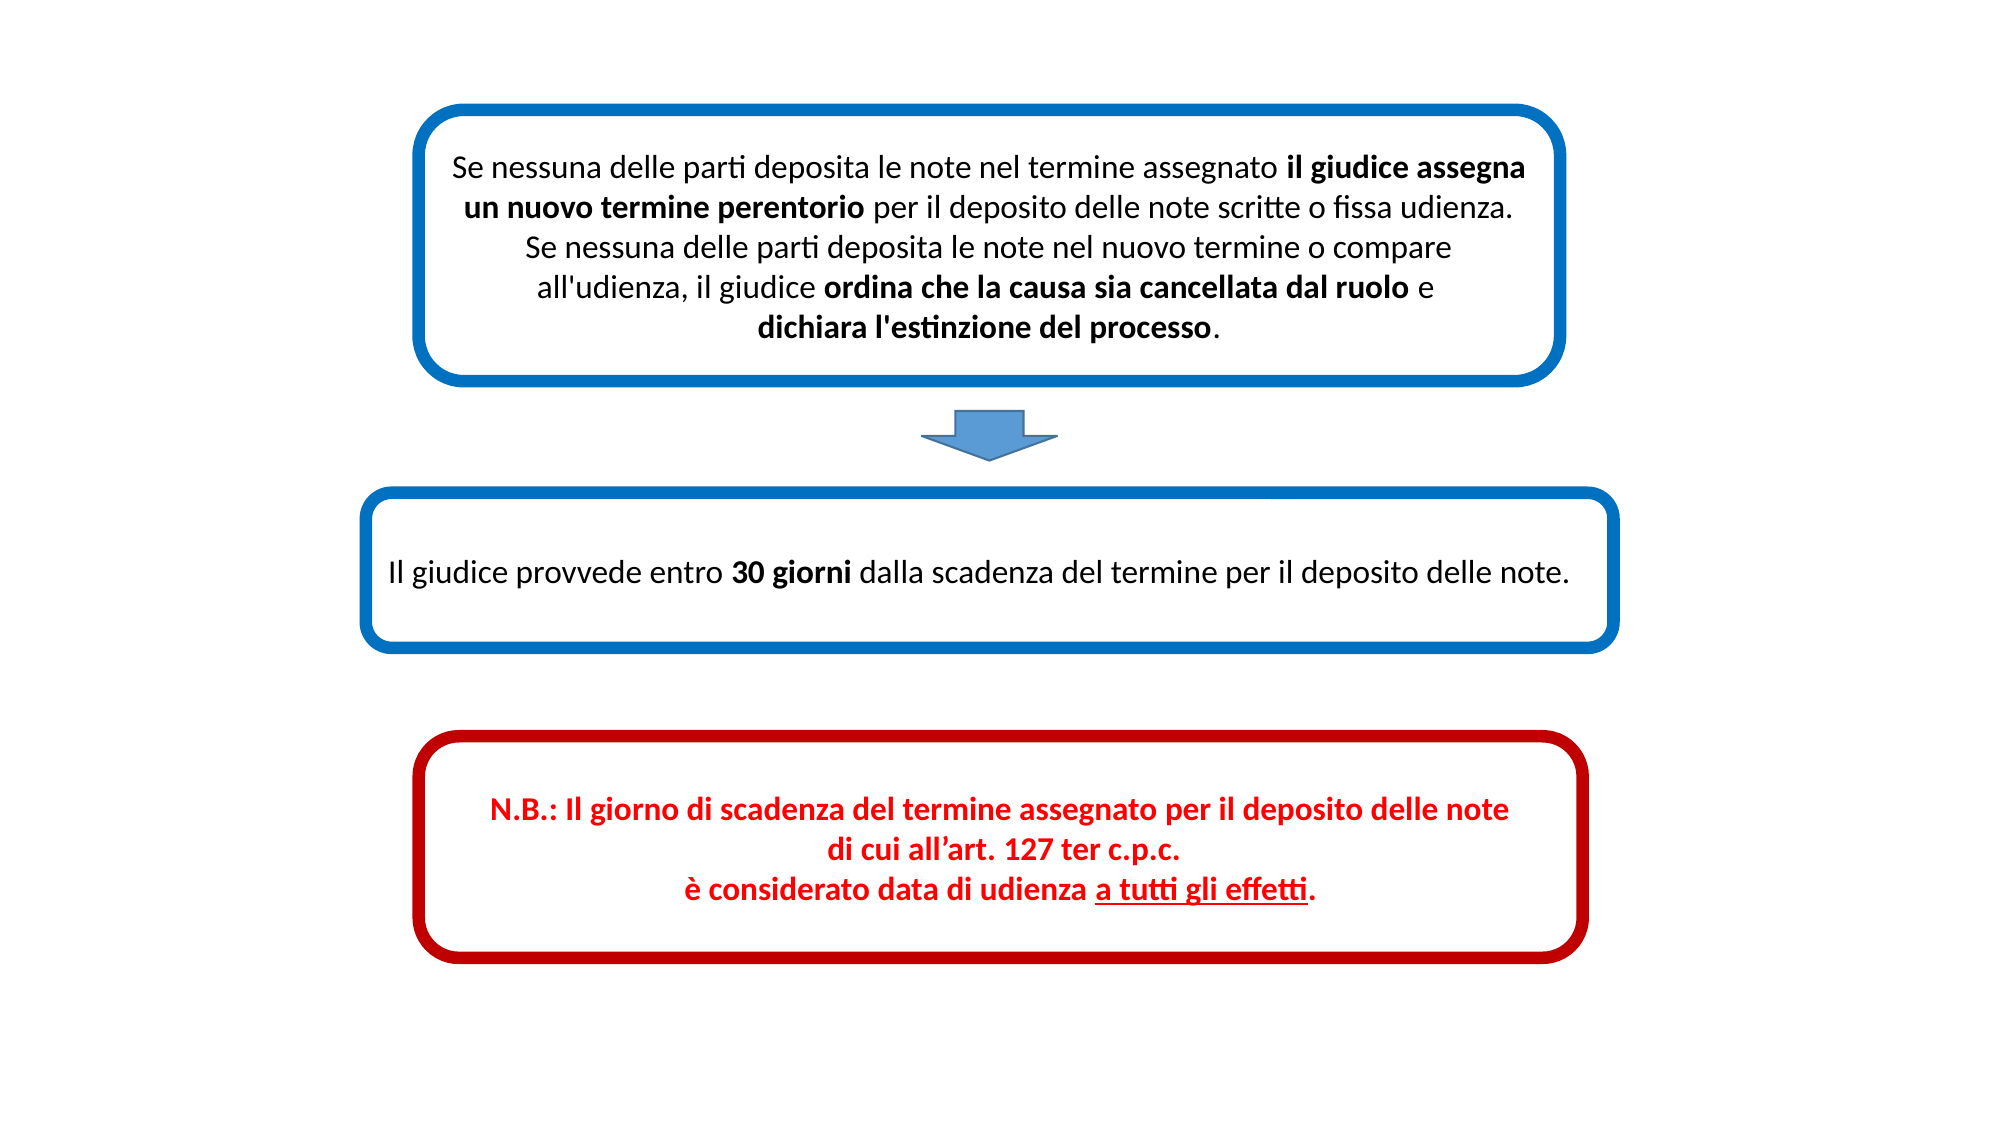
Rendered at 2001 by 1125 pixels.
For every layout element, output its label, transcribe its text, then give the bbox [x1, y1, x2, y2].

text_box Se nessuna delle parti deposita le note nel termine assegnato il giudice assegna un nuovo termine perentorio per il deposito delle note scritte o fissa udienza. Se nessuna delle parti deposita le note nel nuovo termine o compare all'udienza, il giudice ordina che la causa sia cancellata dal ruolo e dichiara l'estinzione del processo. [417, 108, 1562, 383]
text_box Il giudice provvede entro 30 giorni dalla scadenza del termine per il deposito delle note. [364, 491, 1615, 649]
text_box [920, 409, 1058, 462]
text_box N.B.: Il giorno di scadenza del termine assegnato per il deposito delle note di cui all’art. 127 ter c.p.c. è considerato data di udienza a tutti gli effetti. [417, 735, 1584, 959]
